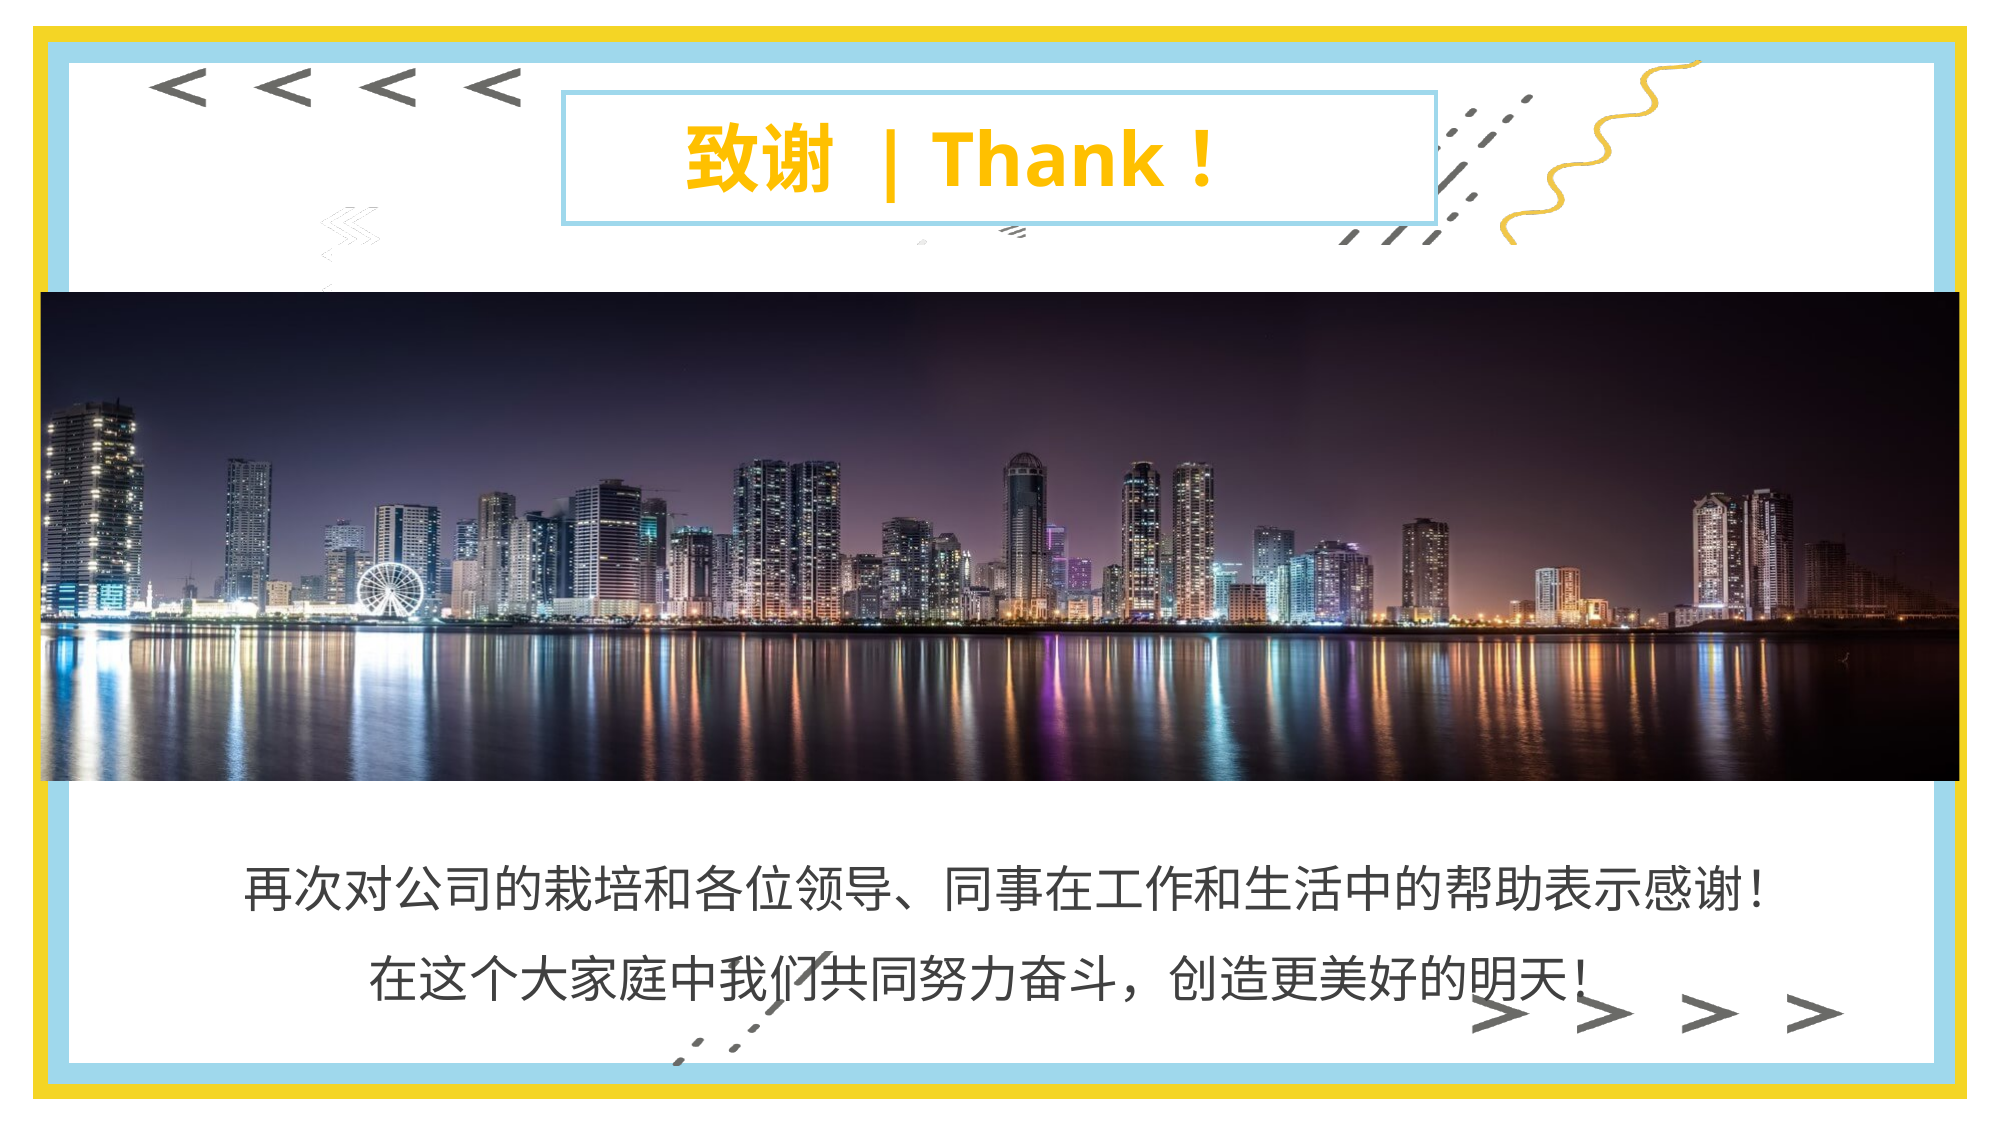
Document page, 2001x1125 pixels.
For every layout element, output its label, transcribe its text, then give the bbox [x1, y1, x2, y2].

picture [78, 781, 1926, 1066]
text_box [40, 292, 1960, 781]
picture [78, 61, 1926, 292]
text_box 再次对公司的栽培和各位领导、同事在工作和生活中的帮助表示感谢！ 在这个大家庭中我们共同努力奋斗，创造更美好的明天！ [222, 819, 1766, 1015]
text_box 致谢 | Thank！ [671, 103, 1329, 209]
